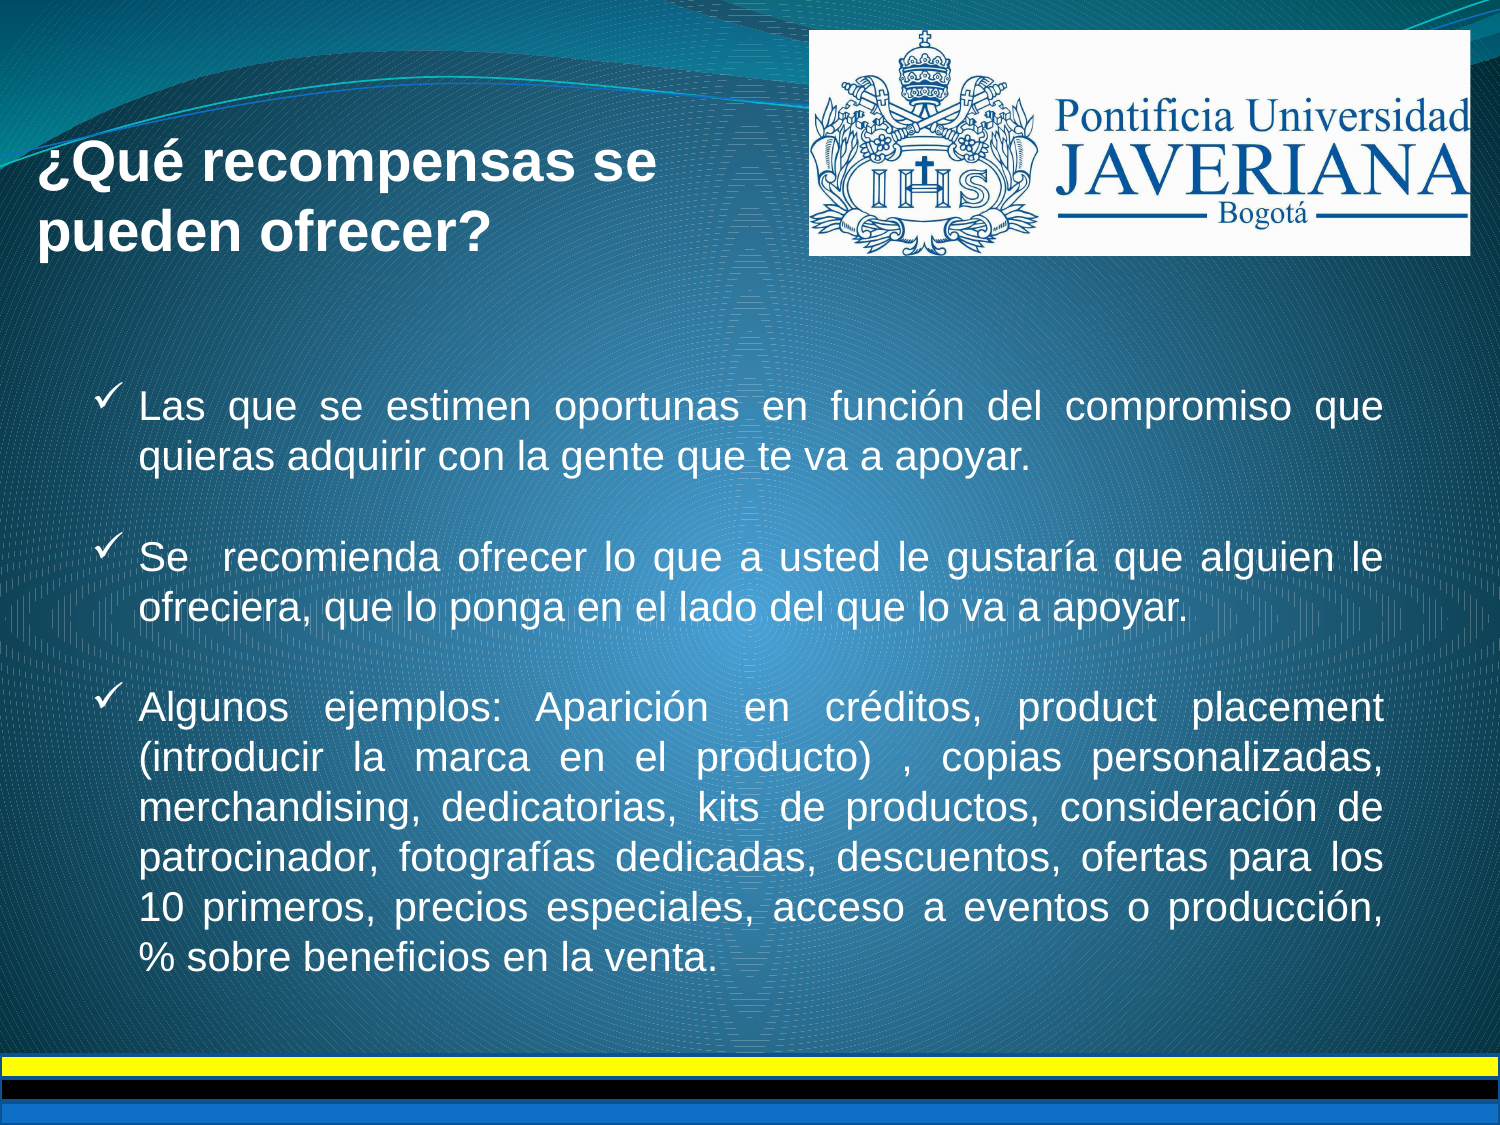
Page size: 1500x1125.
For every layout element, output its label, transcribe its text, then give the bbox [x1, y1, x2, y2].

text_box [1400, 267, 1500, 697]
text_box [0, 1104, 1500, 1125]
text_box ¿Qué recompensas se pueden ofrecer? [21, 115, 690, 271]
picture [808, 28, 1471, 256]
text_box Las que se estimen oportunas en función del compromiso que quieras adquirir con la gente que te va a apoyar. Se recomienda ofrecer lo que a usted le gustaría que alguien le ofreciera, que lo ponga en el lado del que lo va a apoyar. Algunos ejemplos: Aparición en créditos, product placement (introducir la marca en el producto) , copias personalizadas, merchandising, dedicatorias, kits de productos, consideración de patrocinador, fotografías dedicadas, descuentos, ofertas para los 10 primeros, precios especiales, acceso a eventos o producción, % sobre beneficios en la venta. [76, 236, 1400, 987]
text_box [0, 1053, 1500, 1076]
text_box [0, 1076, 1500, 1104]
